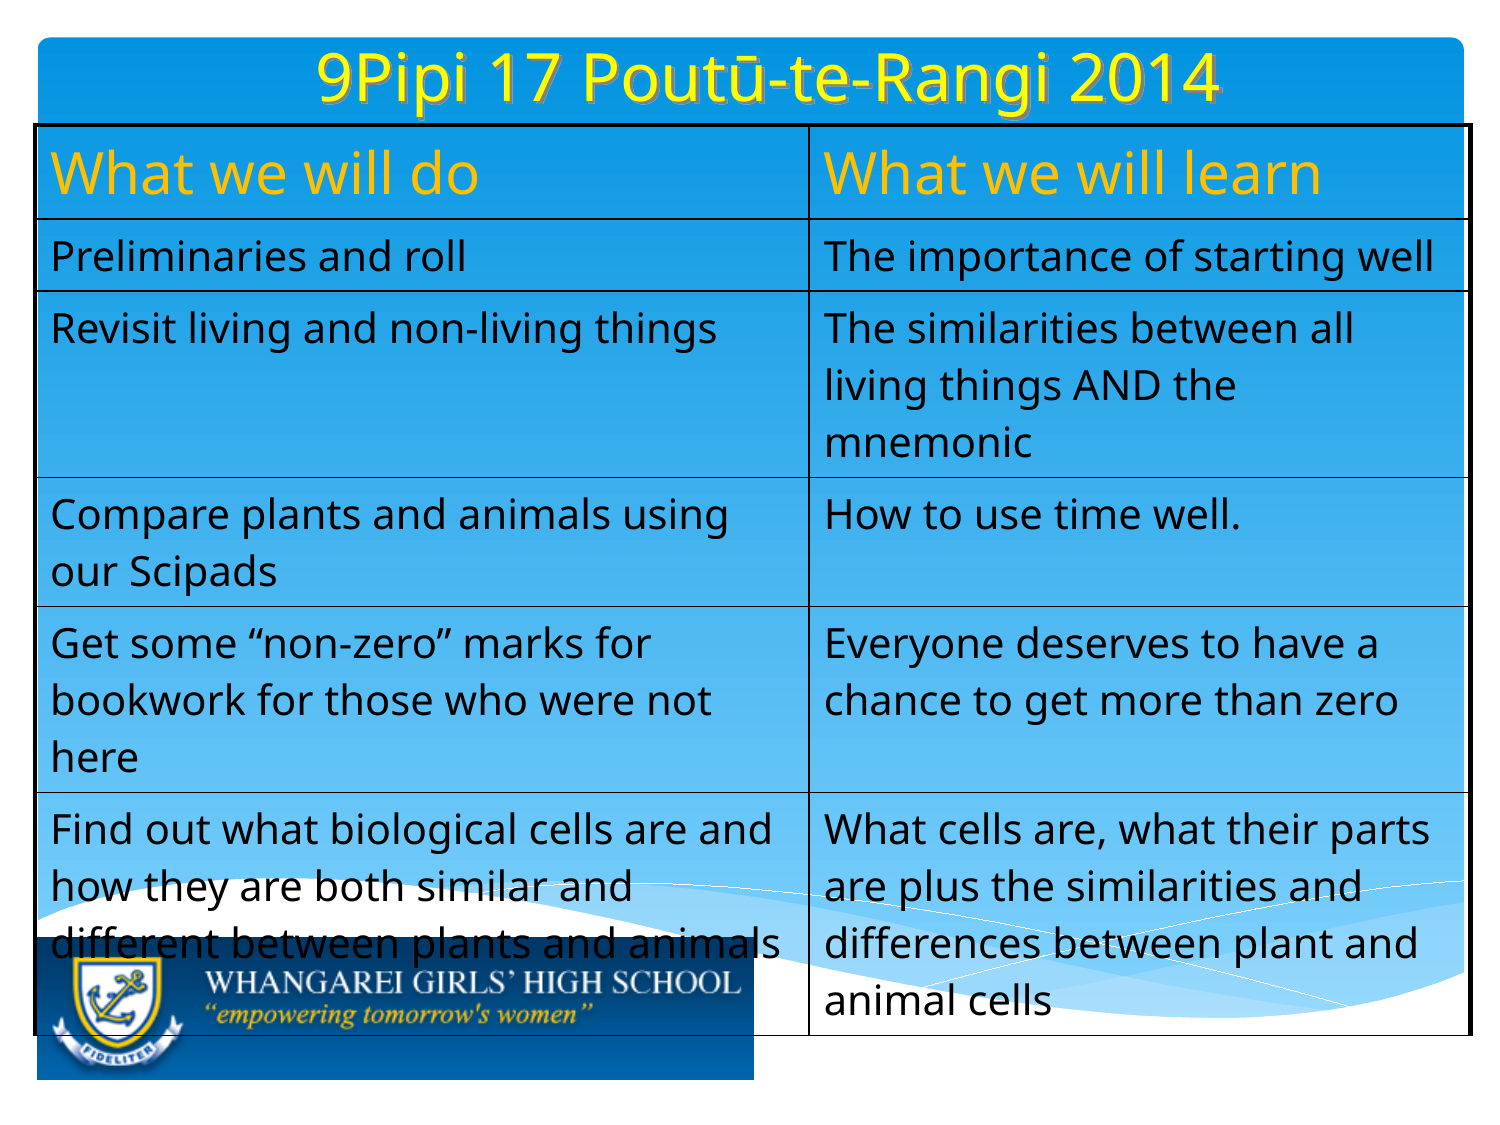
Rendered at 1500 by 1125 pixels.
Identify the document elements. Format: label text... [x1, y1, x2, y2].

table_cell Revisit living and non-living things [37, 292, 808, 477]
table_cell Everyone deserves to have a chance to get more than zero [810, 607, 1468, 792]
table_cell How to use time well. [810, 478, 1468, 606]
table_cell Preliminaries and roll [37, 220, 808, 290]
table_cell What cells are, what their parts are plus the similarities and differences between plant and animal cells [810, 793, 1468, 1035]
table_cell The importance of starting well [810, 220, 1468, 290]
table_cell Compare plants and animals using our Scipads [37, 478, 808, 606]
table_cell Get some “non-zero” marks for bookwork for those who were not here [37, 607, 808, 792]
table_cell The similarities between all living things AND the mnemonic [810, 292, 1468, 477]
table_cell Find out what biological cells are and how they are both similar and different between plants and animals [37, 793, 808, 1035]
picture [37, 937, 754, 1080]
table_header What we will do [37, 127, 808, 218]
text_box 9Pipi 17 Poutū-te-Rangi 2014 [162, 24, 1375, 123]
table_header What we will learn [810, 127, 1468, 218]
